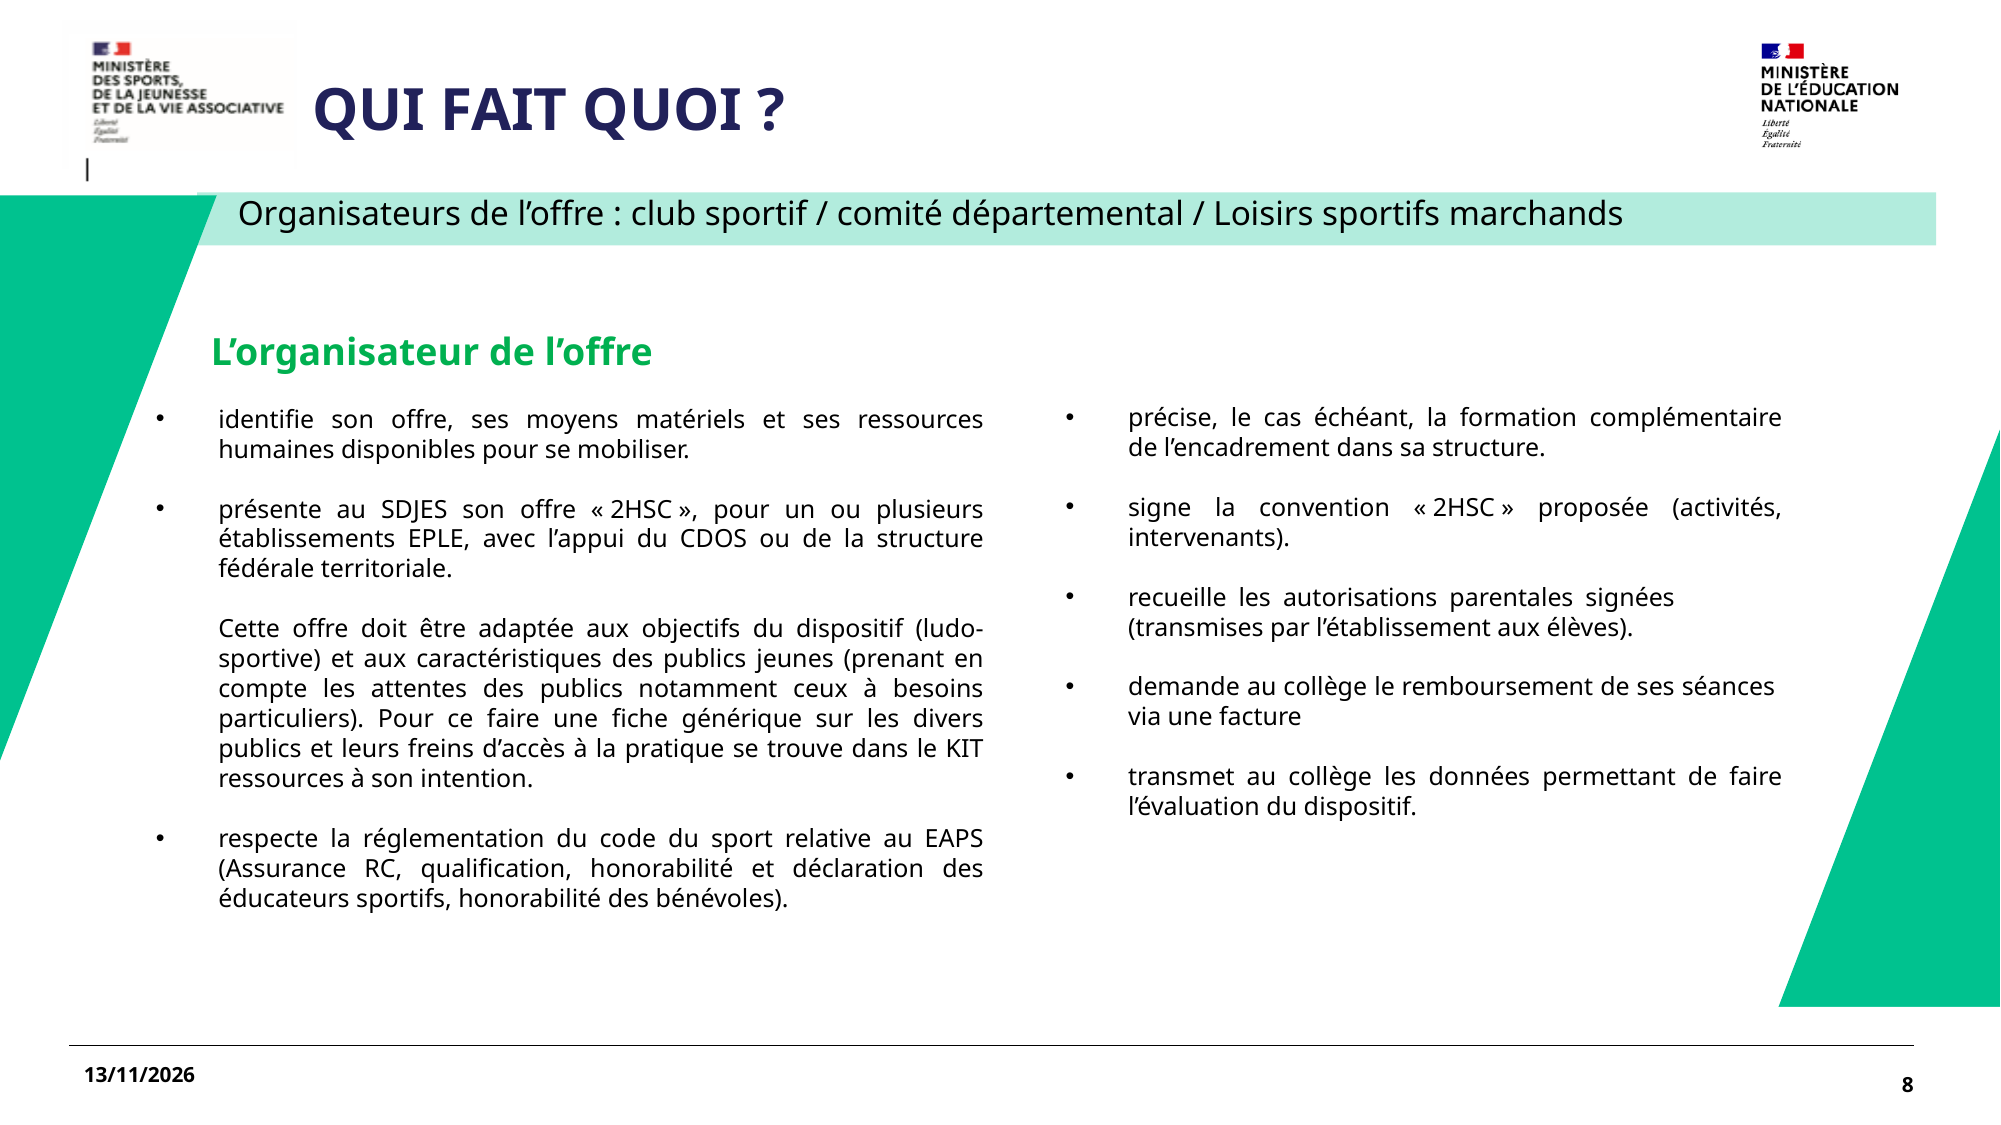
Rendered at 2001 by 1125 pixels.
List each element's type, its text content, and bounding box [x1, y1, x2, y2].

text_box Organisateurs de l’offre : club sportif / comité départemental / Loisirs sportifs marchands [197, 192, 1937, 246]
text_box précise, le cas échéant, la formation complémentaire de l’encadrement dans sa structure. signe la convention « 2HSC » proposée (activités, intervenants). recueille les autorisations parentales signées (transmises par l’établissement aux élèves). demande au collège le remboursement de ses séances via une facture transmet au collège les données permettant de faire l’évaluation du dispositif. [1030, 334, 1799, 858]
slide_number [69, 1046, 519, 1107]
text_box L’organisateur de l’offre identifie son offre, ses moyens matériels et ses ressources humaines disponibles pour se mobiliser. présente au SDJES son offre « 2HSC », pour un ou plusieurs établissements EPLE, avec l’appui du CDOS ou de la structure fédérale territoriale. Cette offre doit être adaptée aux objectifs du dispositif (ludo-sportive) et aux caractéristiques des publics jeunes (prenant en compte les attentes des publics notamment ceux à besoins particuliers). Pour ce faire une fiche générique sur les divers publics et leurs freins d’accès à la pratique se trouve dans le KIT ressources à son intention. respecte la réglementation du code du sport relative au EAPS (Assurance RC, qualification, honorabilité et déclaration des éducateurs sportifs, honorabilité des bénévoles). [121, 320, 1000, 1010]
title Qui fait quoi ? [297, 37, 1706, 186]
slide_number 8 [1618, 1046, 1914, 1125]
picture [1743, 34, 1914, 157]
picture [62, 20, 297, 183]
